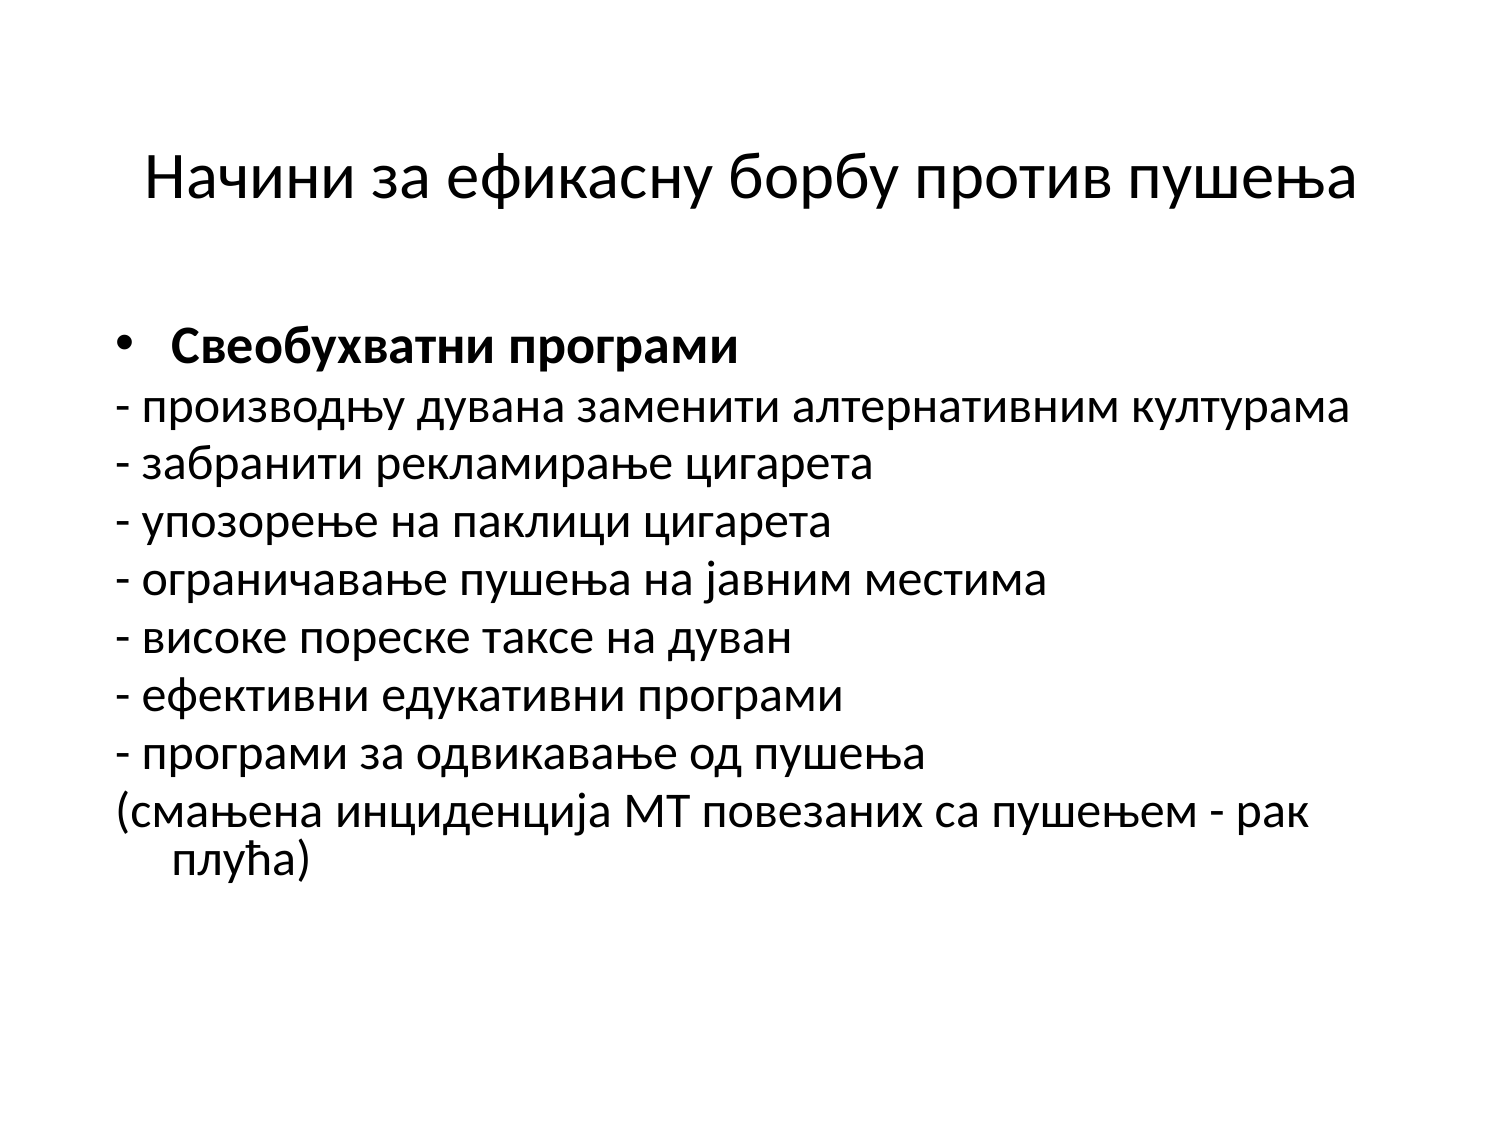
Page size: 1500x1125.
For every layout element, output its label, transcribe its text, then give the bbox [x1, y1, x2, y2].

list Свеобухватни програми - производњу дувана заменити алтернативним културама - забранити рекламирање цигарета - упозорење на паклици цигарета - ограничавање пушења на јавним местима - високе пореске таксе на дуван - ефективни едукативни програми - програми за одвикавање од пушења (смањена инциденција МТ повезаних са пушењем - рак плућа) [100, 314, 1451, 1057]
title Начини за ефикасну борбу против пушења [76, 78, 1427, 266]
